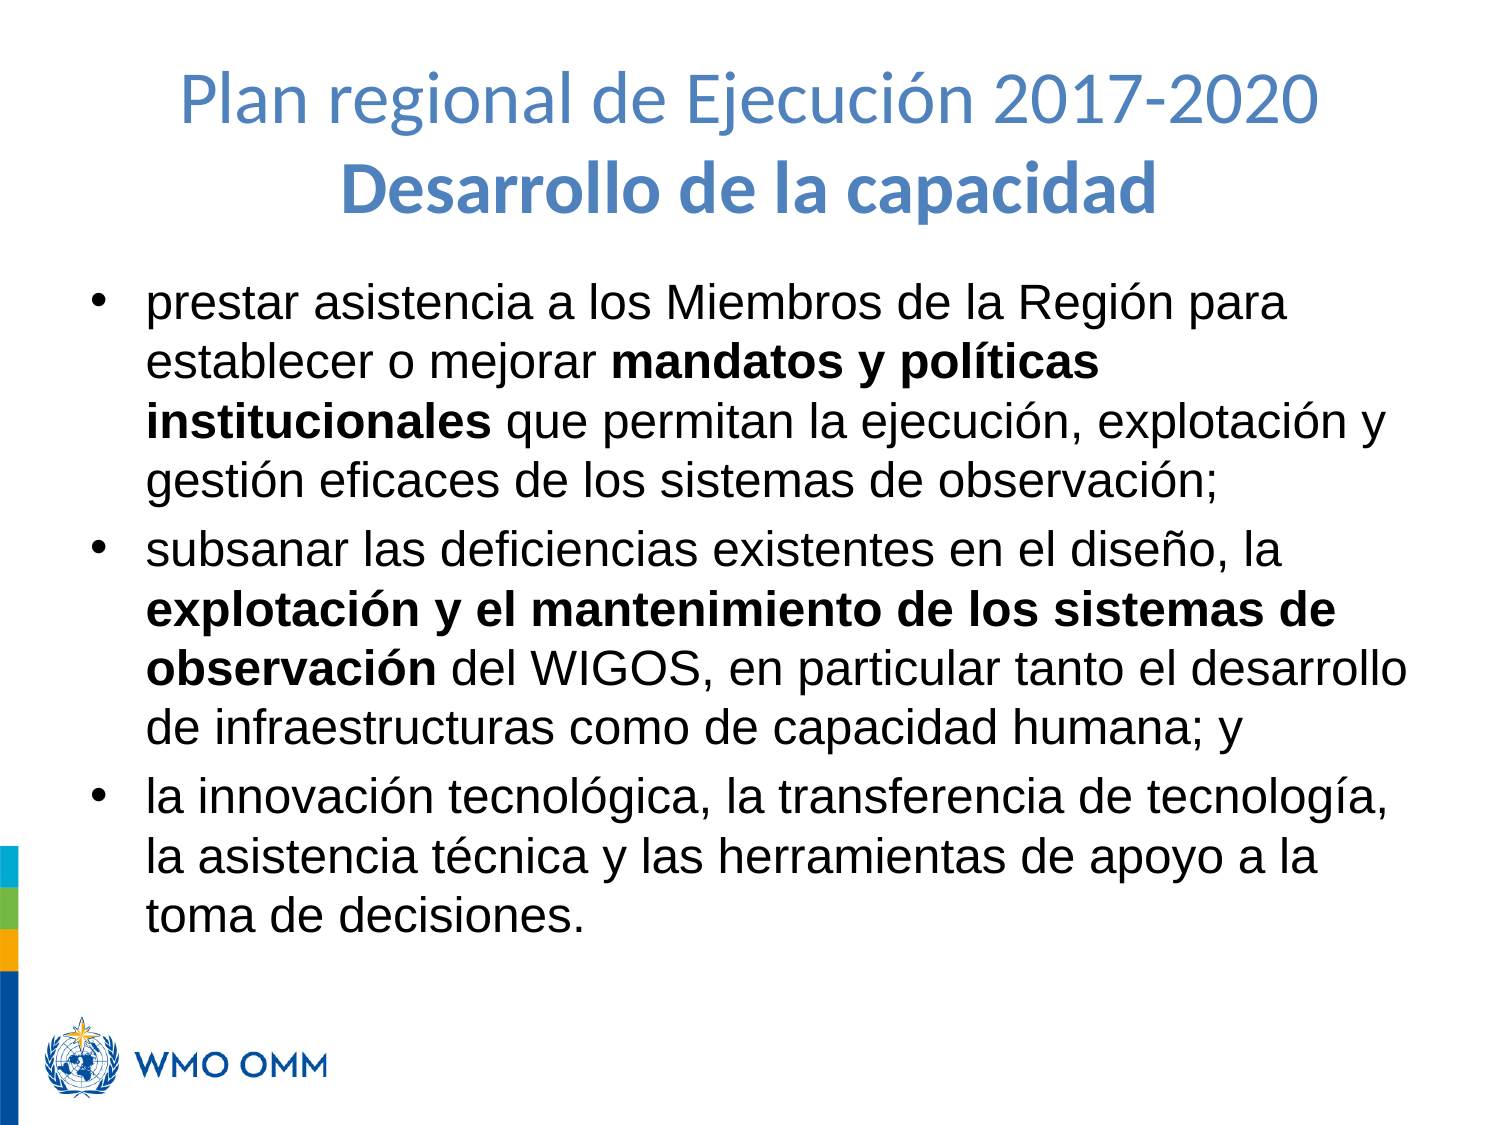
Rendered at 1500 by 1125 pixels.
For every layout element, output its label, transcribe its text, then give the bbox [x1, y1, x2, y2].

title Plan regional de Ejecución 2017-2020 Desarrollo de la capacidad [75, 45, 1425, 233]
picture [0, 845, 327, 1125]
list prestar asistencia a los Miembros de la Región para establecer o mejorar mandatos y políticas institucionales que permitan la ejecución, explotación y gestión eficaces de los sistemas de observación; subsanar las deficiencias existentes en el diseño, la explotación y el mantenimiento de los sistemas de observación del WIGOS, en particular tanto el desarrollo de infraestructuras como de capacidad humana; y la innovación tecnológica, la transferencia de tecnología, la asistencia técnica y las herramientas de apoyo a la toma de decisiones. [75, 262, 1425, 1005]
